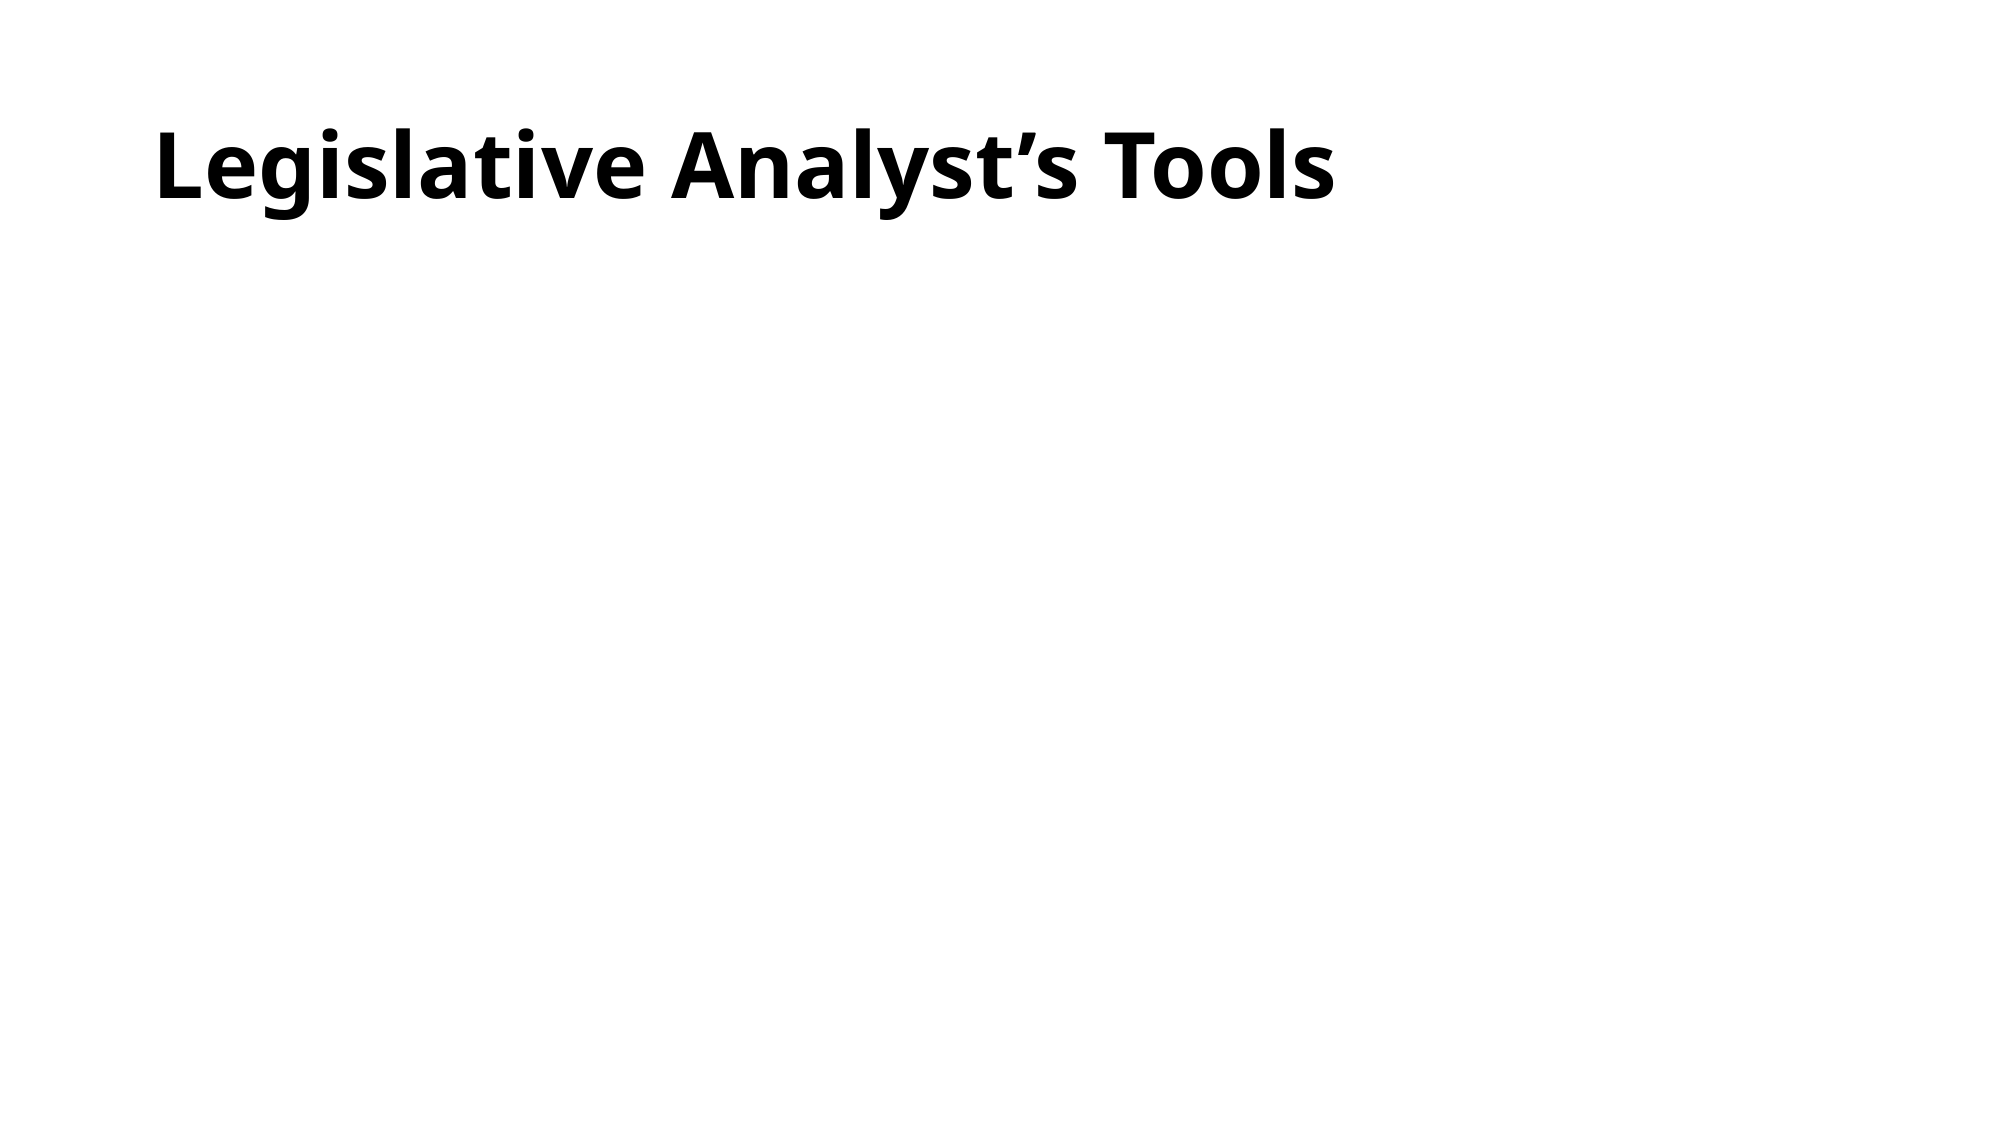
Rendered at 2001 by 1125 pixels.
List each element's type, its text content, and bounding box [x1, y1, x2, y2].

title Legislative Analyst’s Tools [137, 59, 1863, 278]
